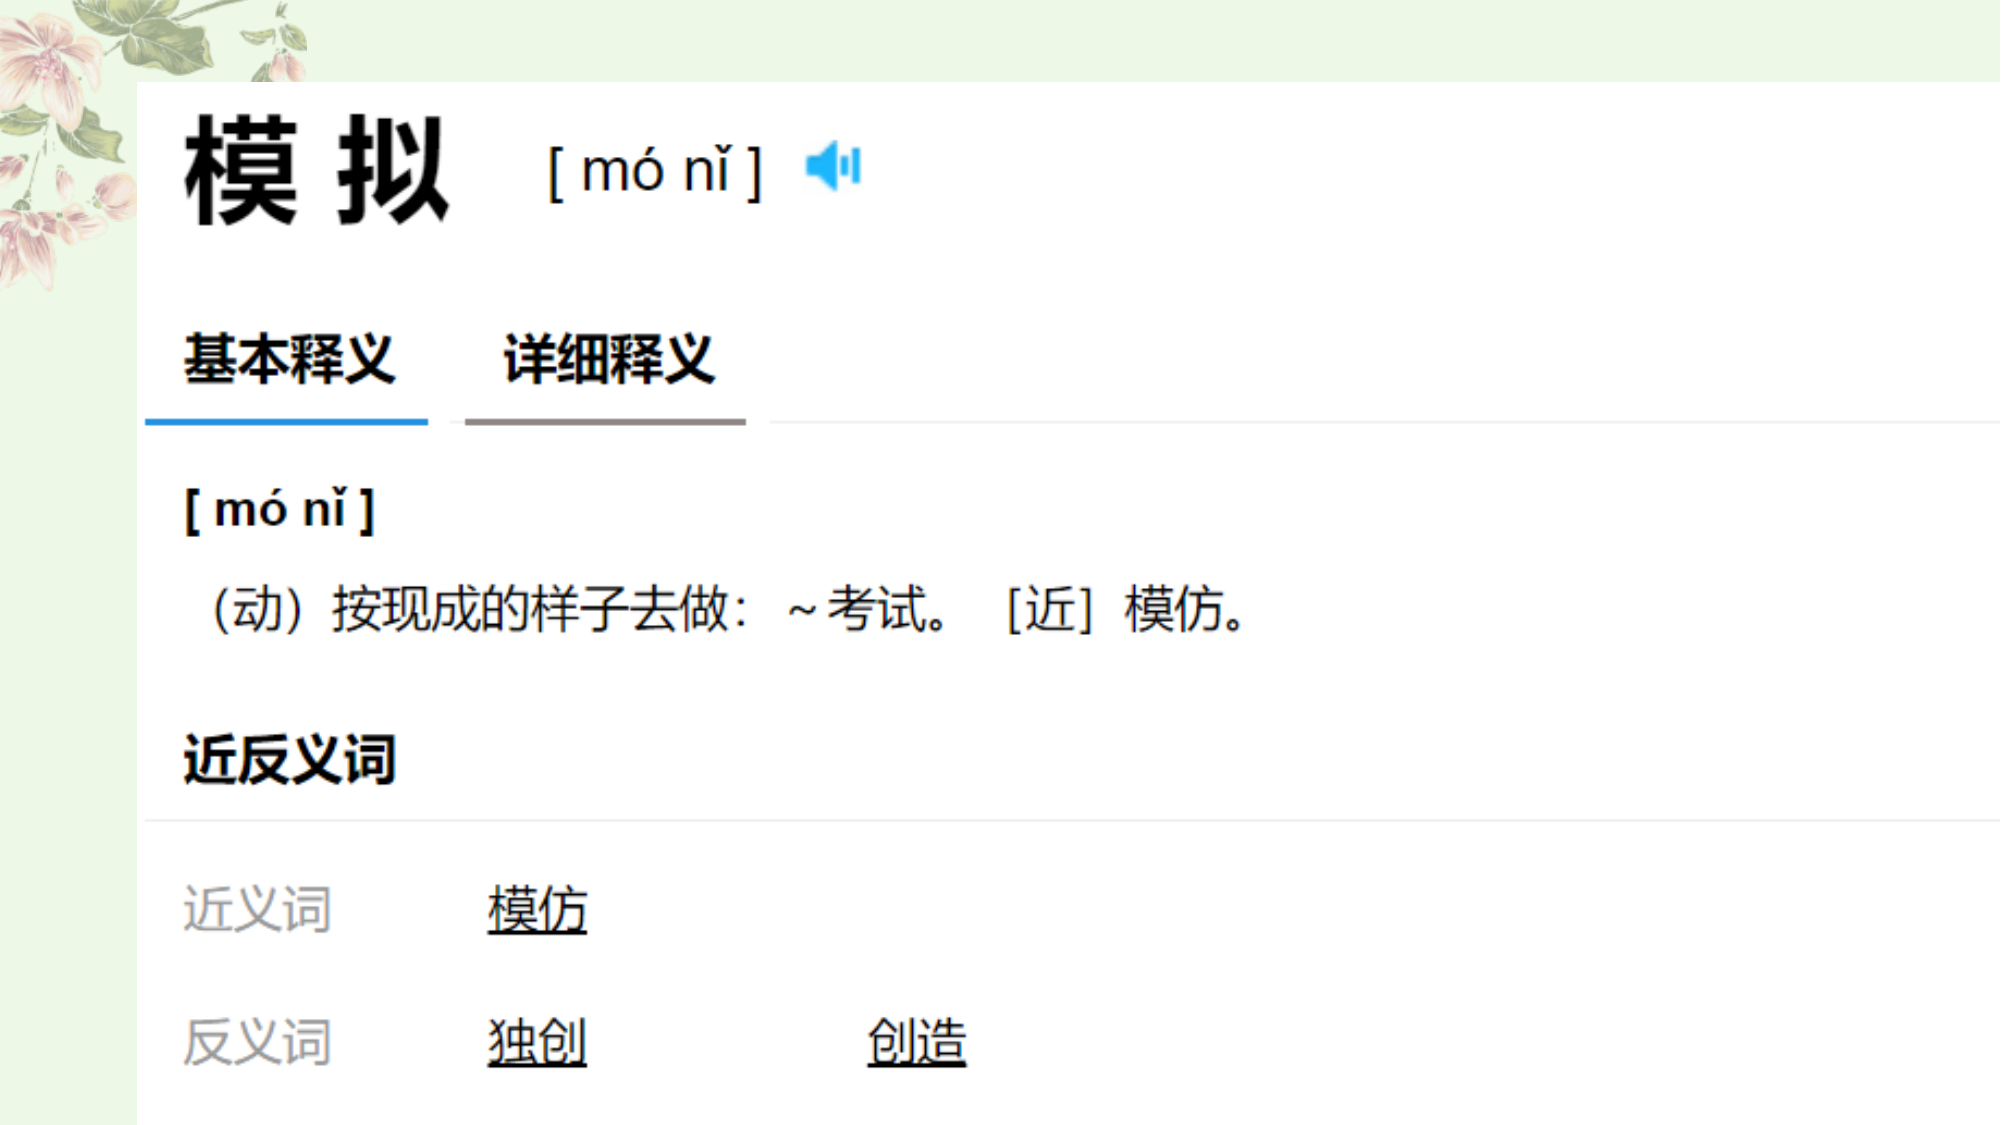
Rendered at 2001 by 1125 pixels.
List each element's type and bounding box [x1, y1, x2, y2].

list [137, 82, 2000, 1125]
picture [0, 0, 307, 292]
